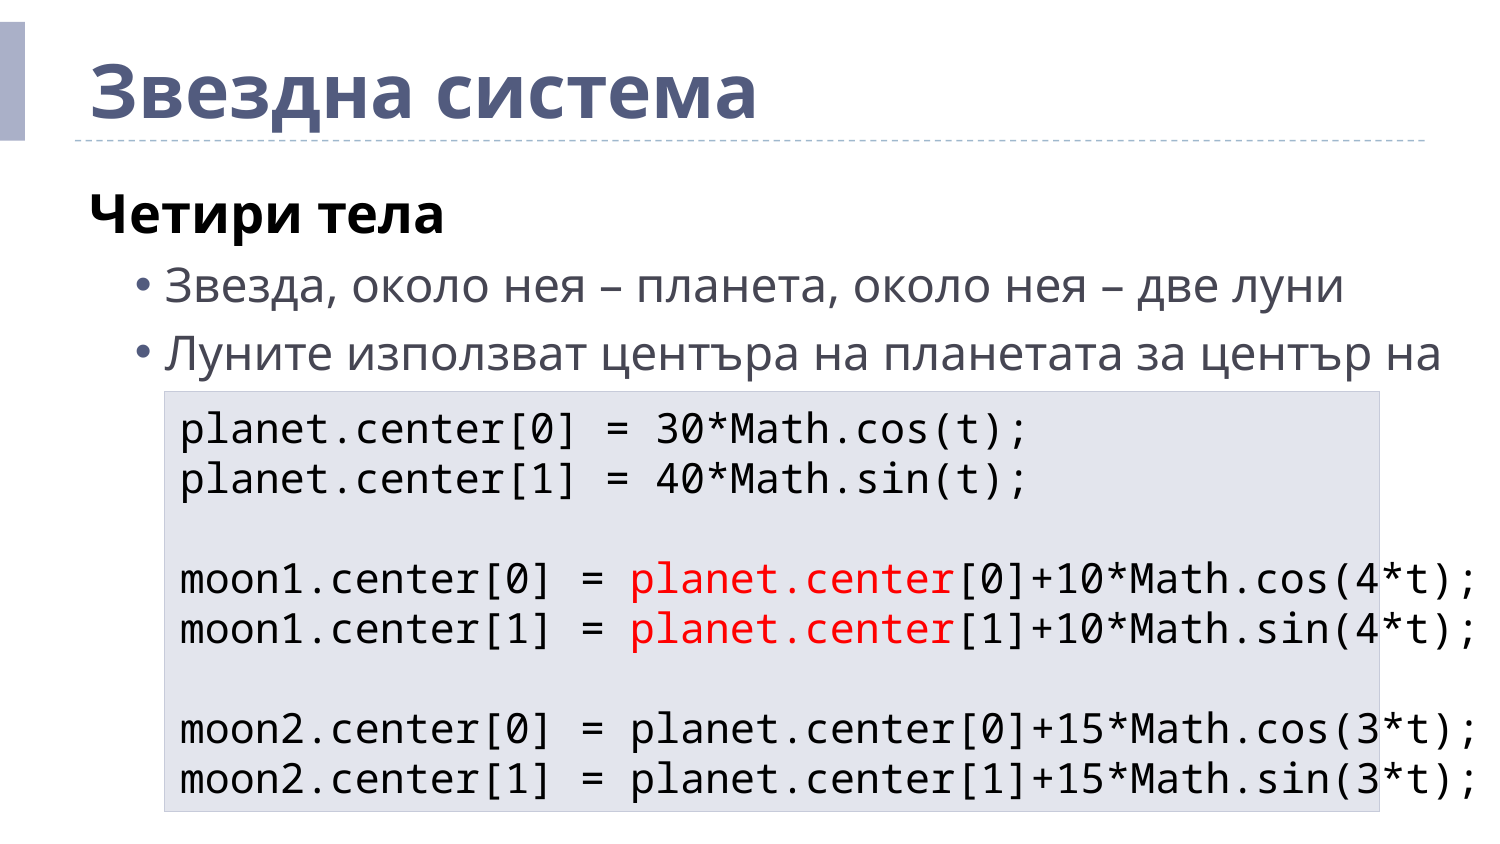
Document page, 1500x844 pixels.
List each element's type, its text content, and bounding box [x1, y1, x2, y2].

list Четири тела Звезда, около нея – планета, около нея – две луни Луните използват центъра на планетата за център на въртене [75, 171, 1475, 835]
title Звездна система [75, 18, 1475, 141]
text_box planet.center[0] = 30*Math.cos(t); planet.center[1] = 40*Math.sin(t); moon1.center[0] = planet.center[0]+10*Math.cos(4*t); moon1.center[1] = planet.center[1]+10*Math.sin(4*t); moon2.center[0] = planet.center[0]+15*Math.cos(3*t); moon2.center[1] = planet.center[1]+15*Math.sin(3*t); [164, 391, 1380, 812]
